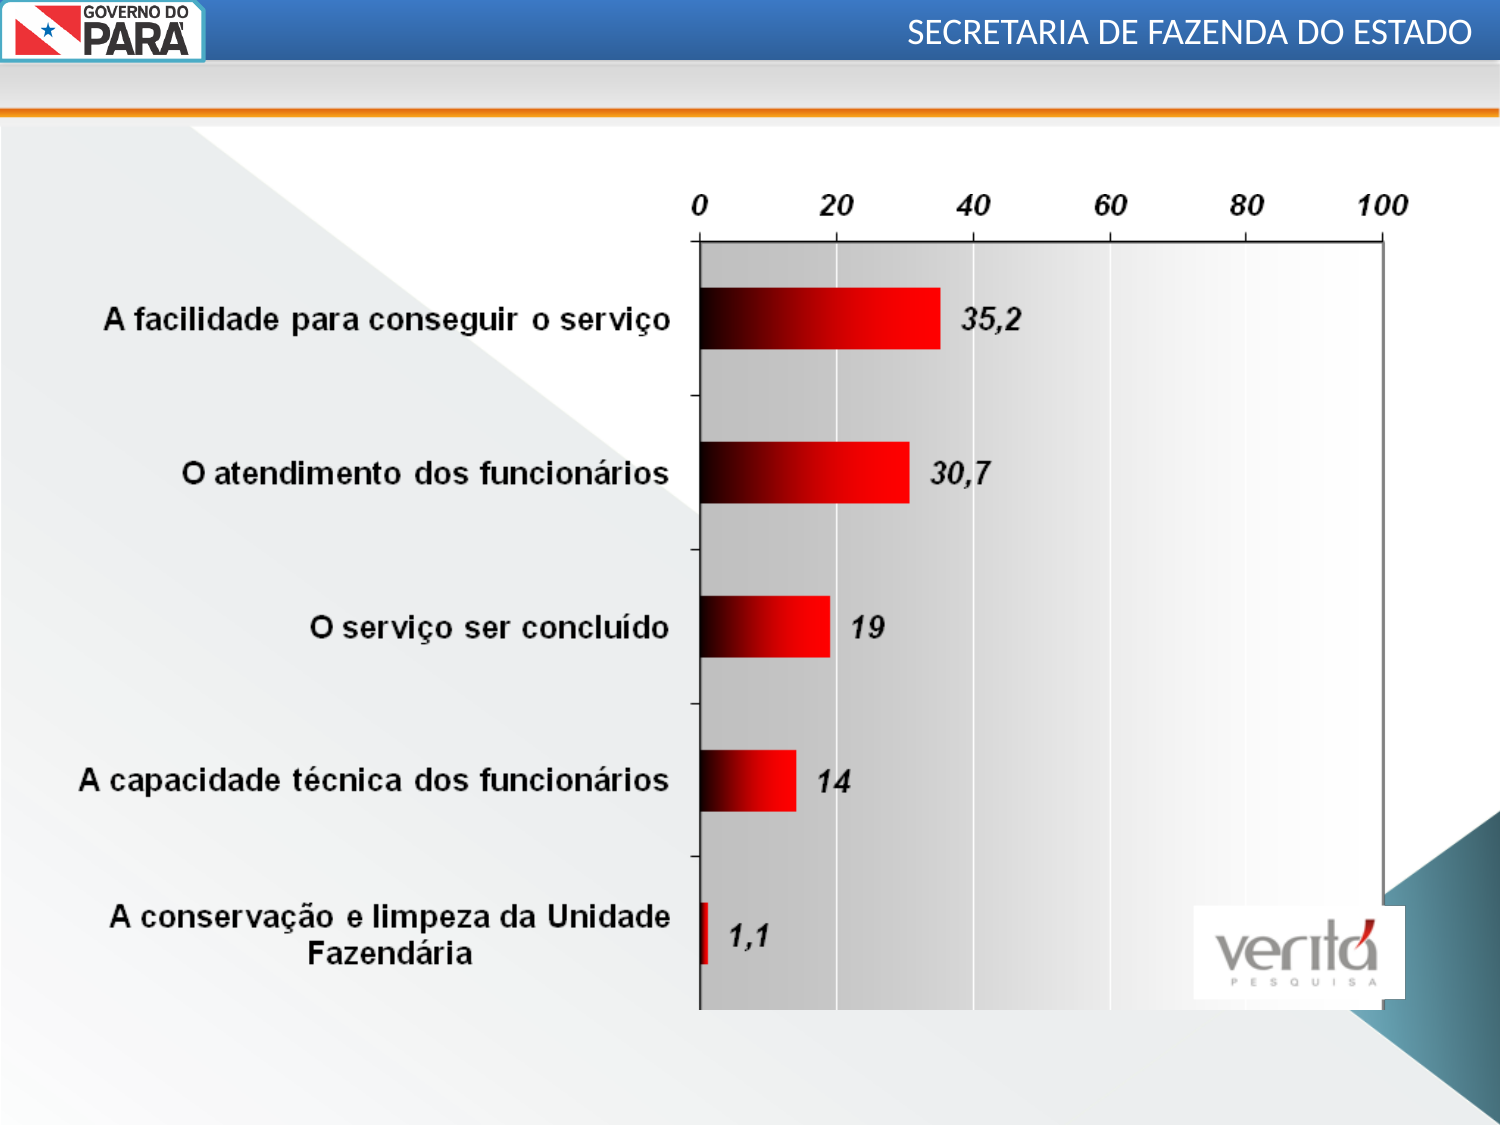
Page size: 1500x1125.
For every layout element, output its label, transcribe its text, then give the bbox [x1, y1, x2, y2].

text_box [0, 0, 204, 61]
picture [0, 60, 1500, 1125]
text_box SECRETARIA DE FAZENDA DO ESTADO [205, 0, 1500, 60]
